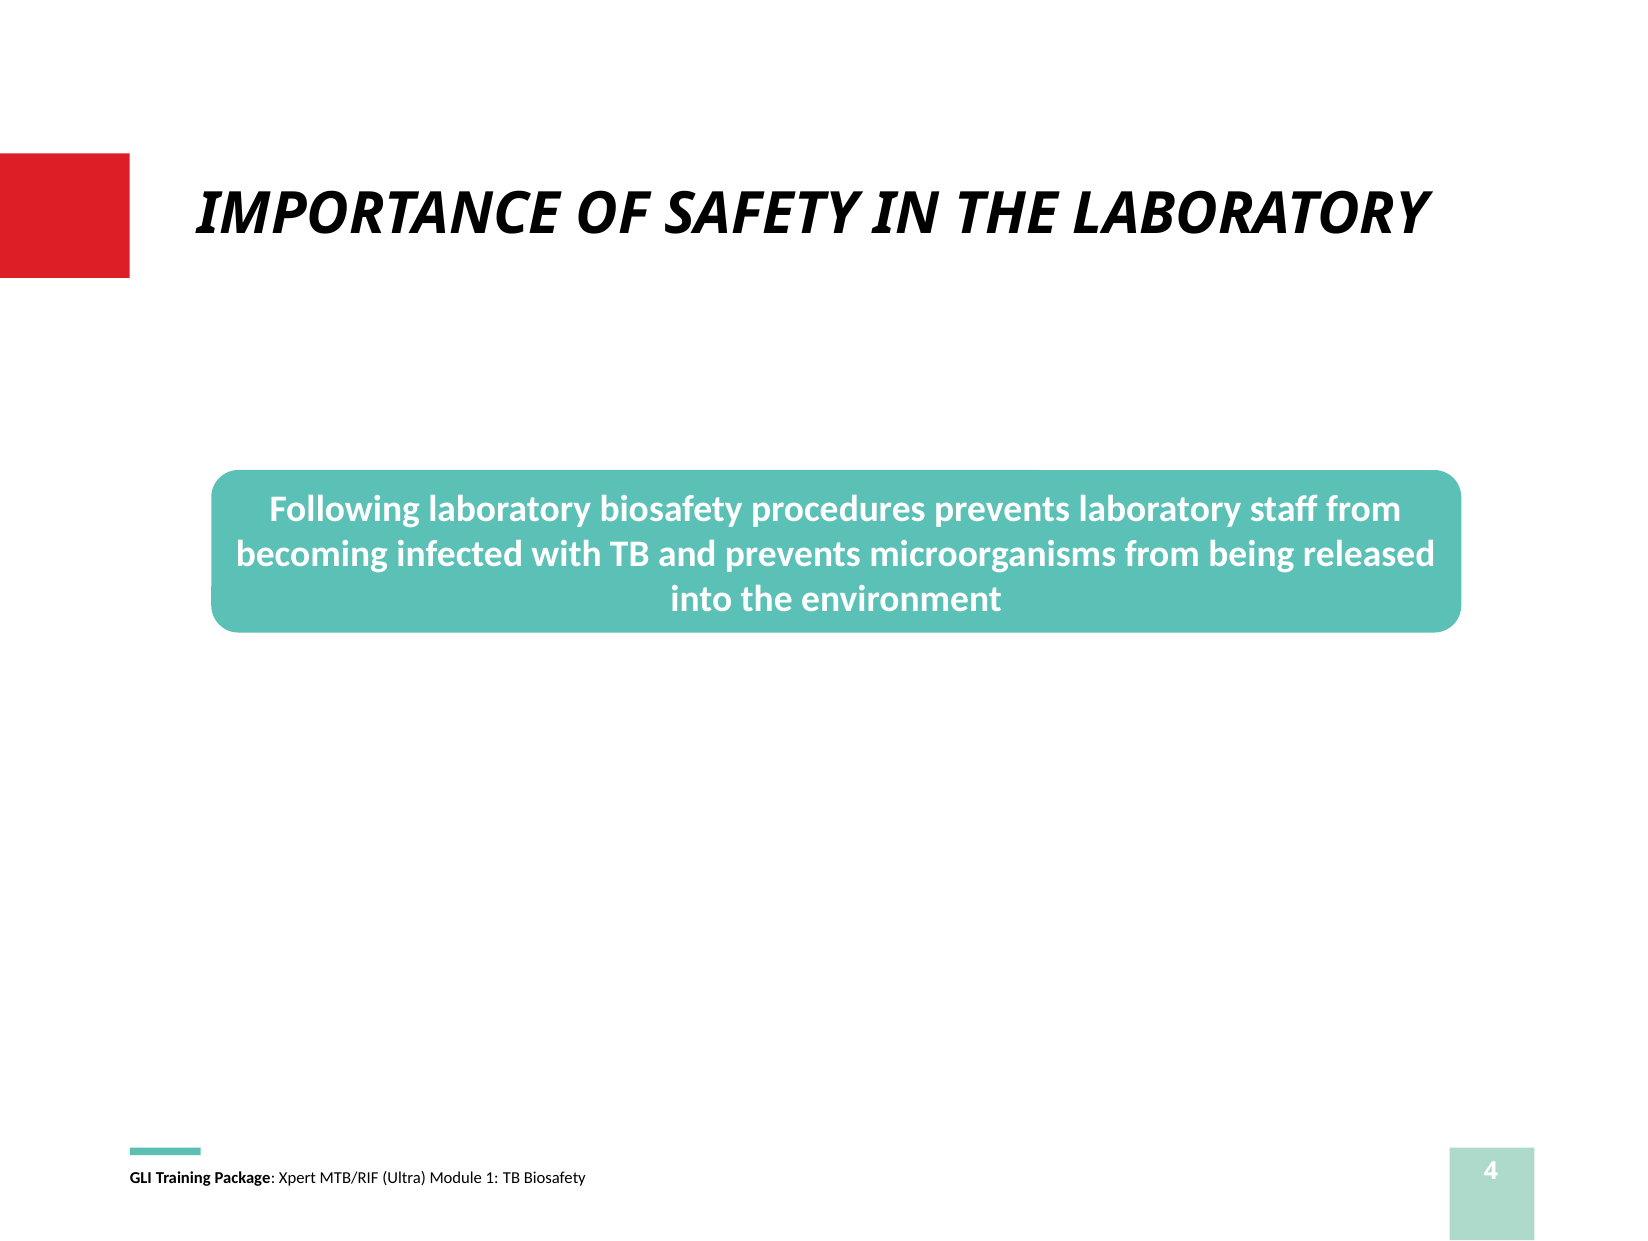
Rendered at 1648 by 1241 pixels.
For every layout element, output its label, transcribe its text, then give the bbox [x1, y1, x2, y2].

title IMPORTANCE OF SAFETY IN THE LABORATORY [197, 131, 1499, 298]
text_box Following laboratory biosafety procedures prevents laboratory staff from becoming infected with TB and prevents microorganisms from being released into the environment [210, 468, 1463, 634]
